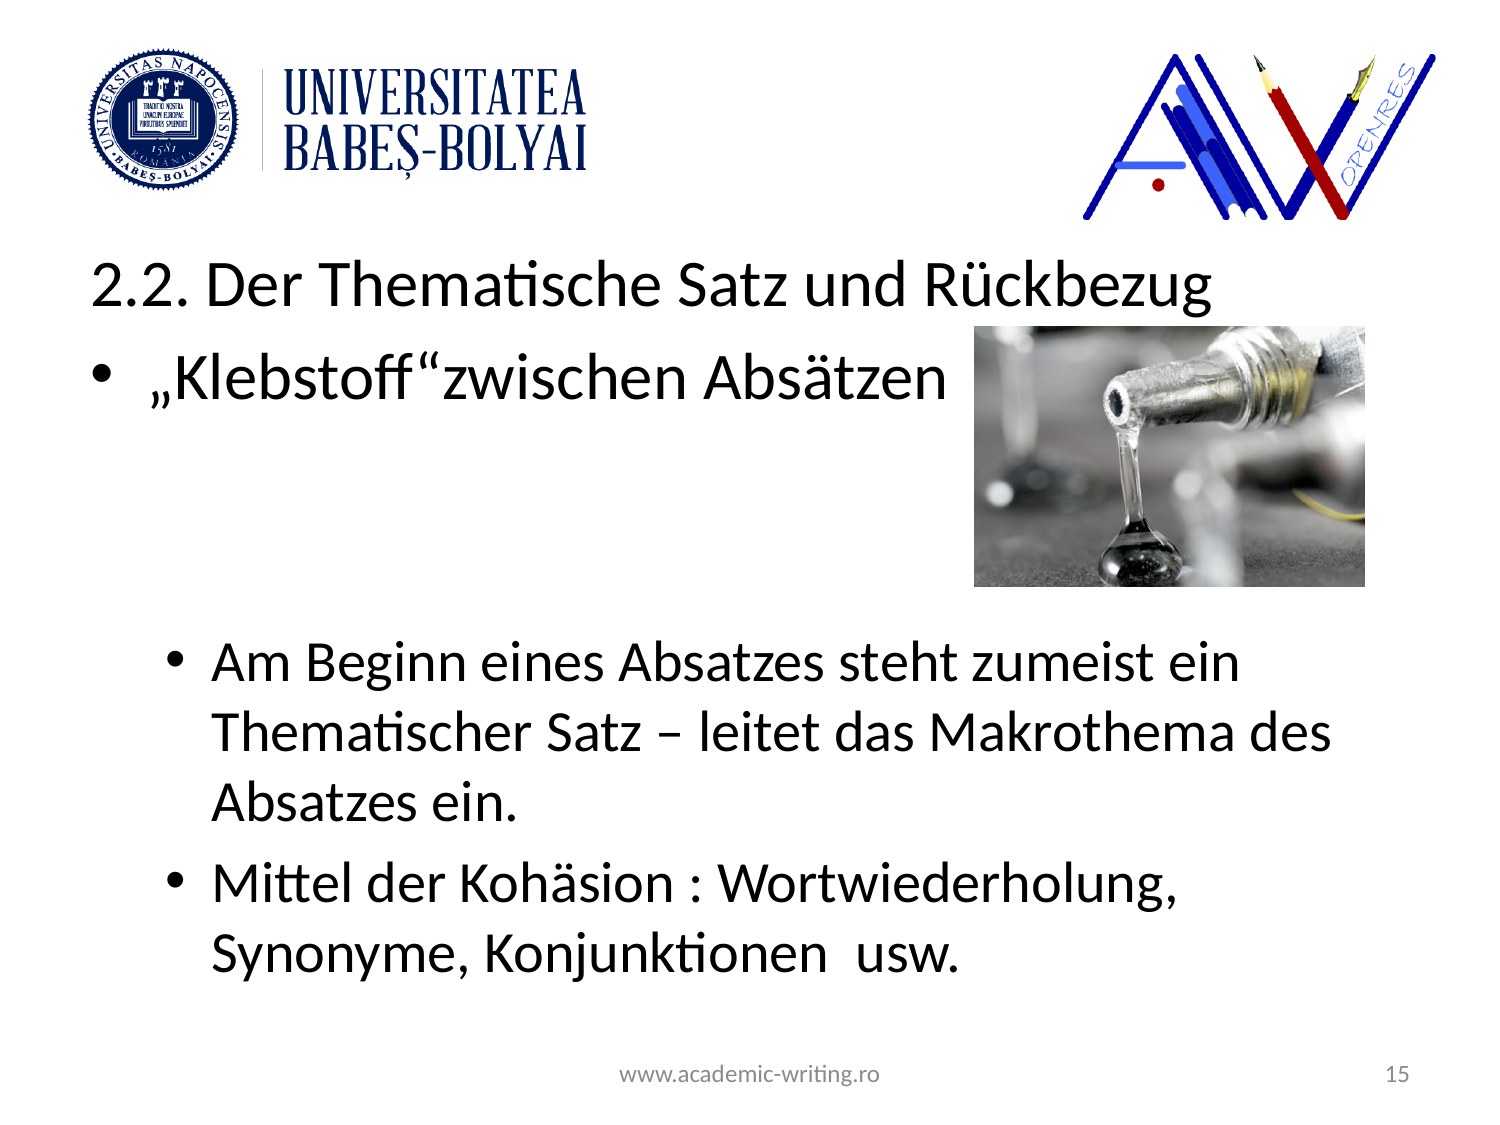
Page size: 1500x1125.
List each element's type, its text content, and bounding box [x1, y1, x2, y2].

picture [76, 42, 597, 197]
picture [1083, 54, 1436, 220]
picture [974, 325, 1365, 587]
list 2.2. Der Thematische Satz und Rückbezug „Klebstoff“zwischen Absätzen Am Beginn eines Absatzes steht zumeist ein Thematischer Satz – leitet das Makrothema des Absatzes ein. Mittel der Kohäsion : Wortwiederholung, Synonyme, Konjunktionen usw. [75, 231, 1425, 1047]
footer www.academic-writing.ro [512, 1042, 988, 1103]
slide_number 15 [1074, 1042, 1425, 1103]
